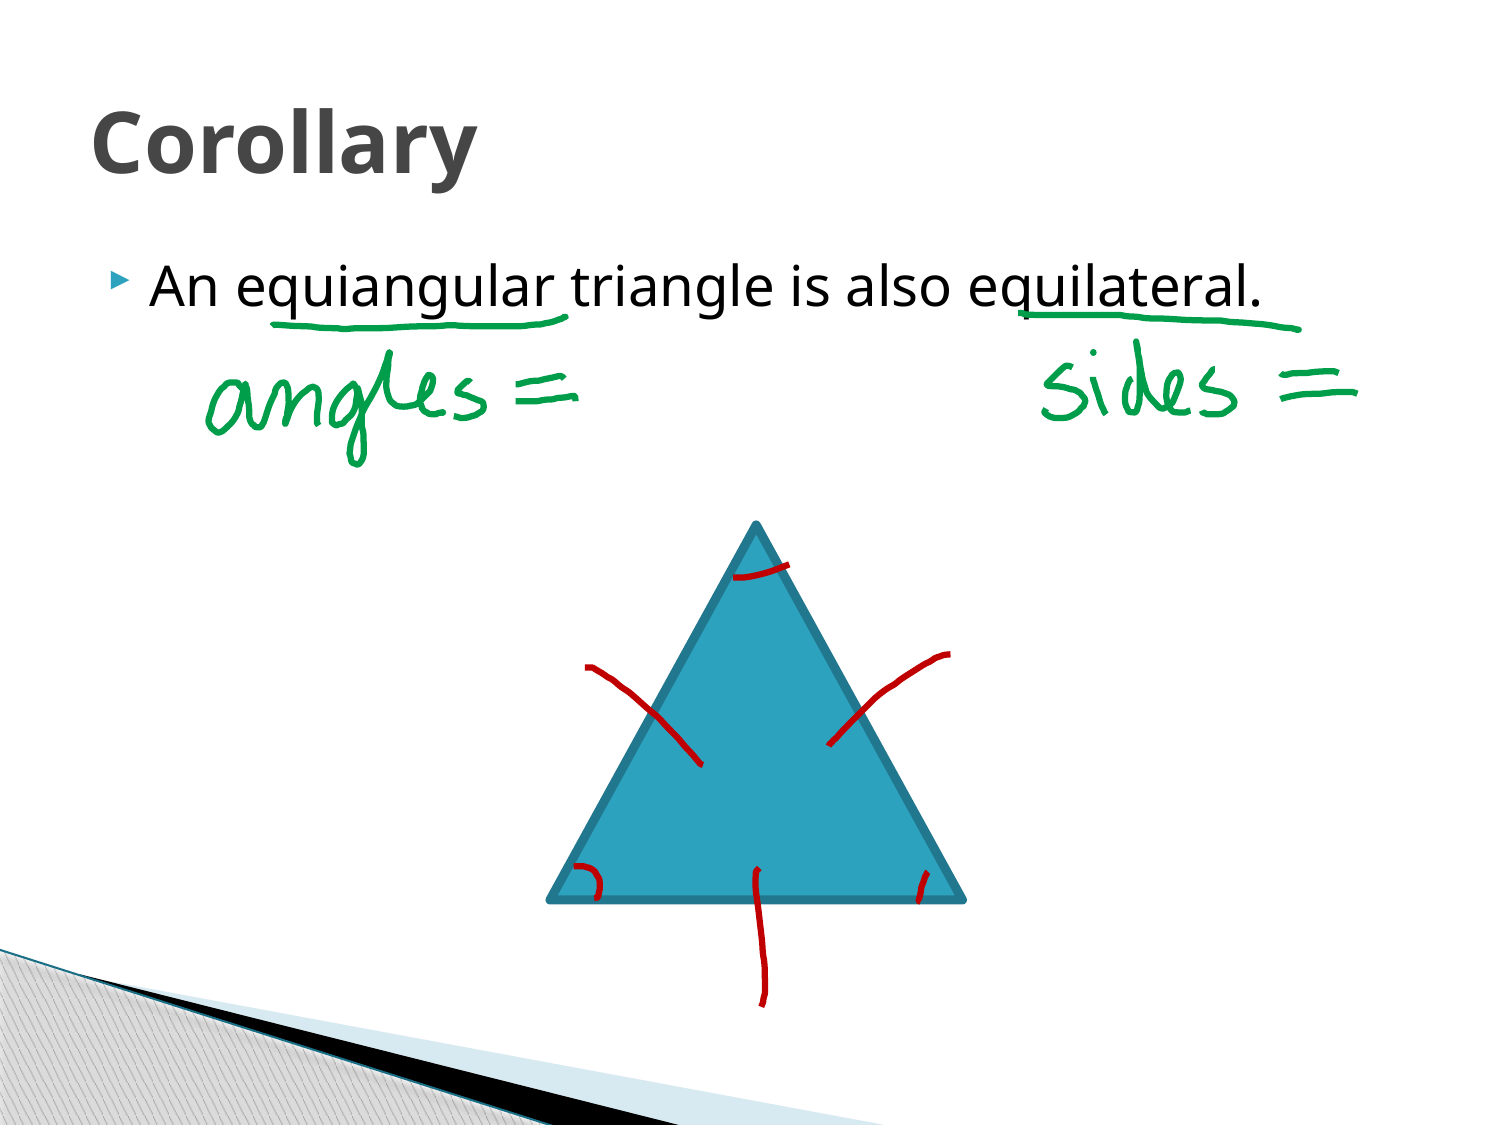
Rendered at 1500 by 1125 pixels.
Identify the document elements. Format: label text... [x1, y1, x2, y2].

text_box [1092, 376, 1107, 415]
text_box [1018, 312, 1300, 331]
text_box [754, 867, 766, 1008]
text_box [331, 351, 438, 466]
text_box [573, 865, 601, 899]
text_box [1280, 391, 1358, 401]
text_box [733, 563, 790, 579]
list An equiangular triangle is also equilateral. [75, 243, 1425, 986]
text_box [453, 380, 485, 419]
text_box [515, 375, 565, 386]
text_box [1124, 340, 1191, 414]
text_box [207, 381, 320, 434]
text_box [918, 871, 929, 903]
text_box [545, 520, 968, 905]
text_box [515, 395, 577, 402]
text_box [1043, 364, 1086, 419]
text_box [584, 666, 704, 766]
text_box [827, 653, 951, 747]
title Corollary [75, 45, 1425, 233]
text_box [1279, 370, 1339, 376]
text_box [437, 408, 448, 417]
text_box [1201, 368, 1236, 416]
text_box [271, 316, 567, 330]
text_box [1088, 348, 1099, 357]
